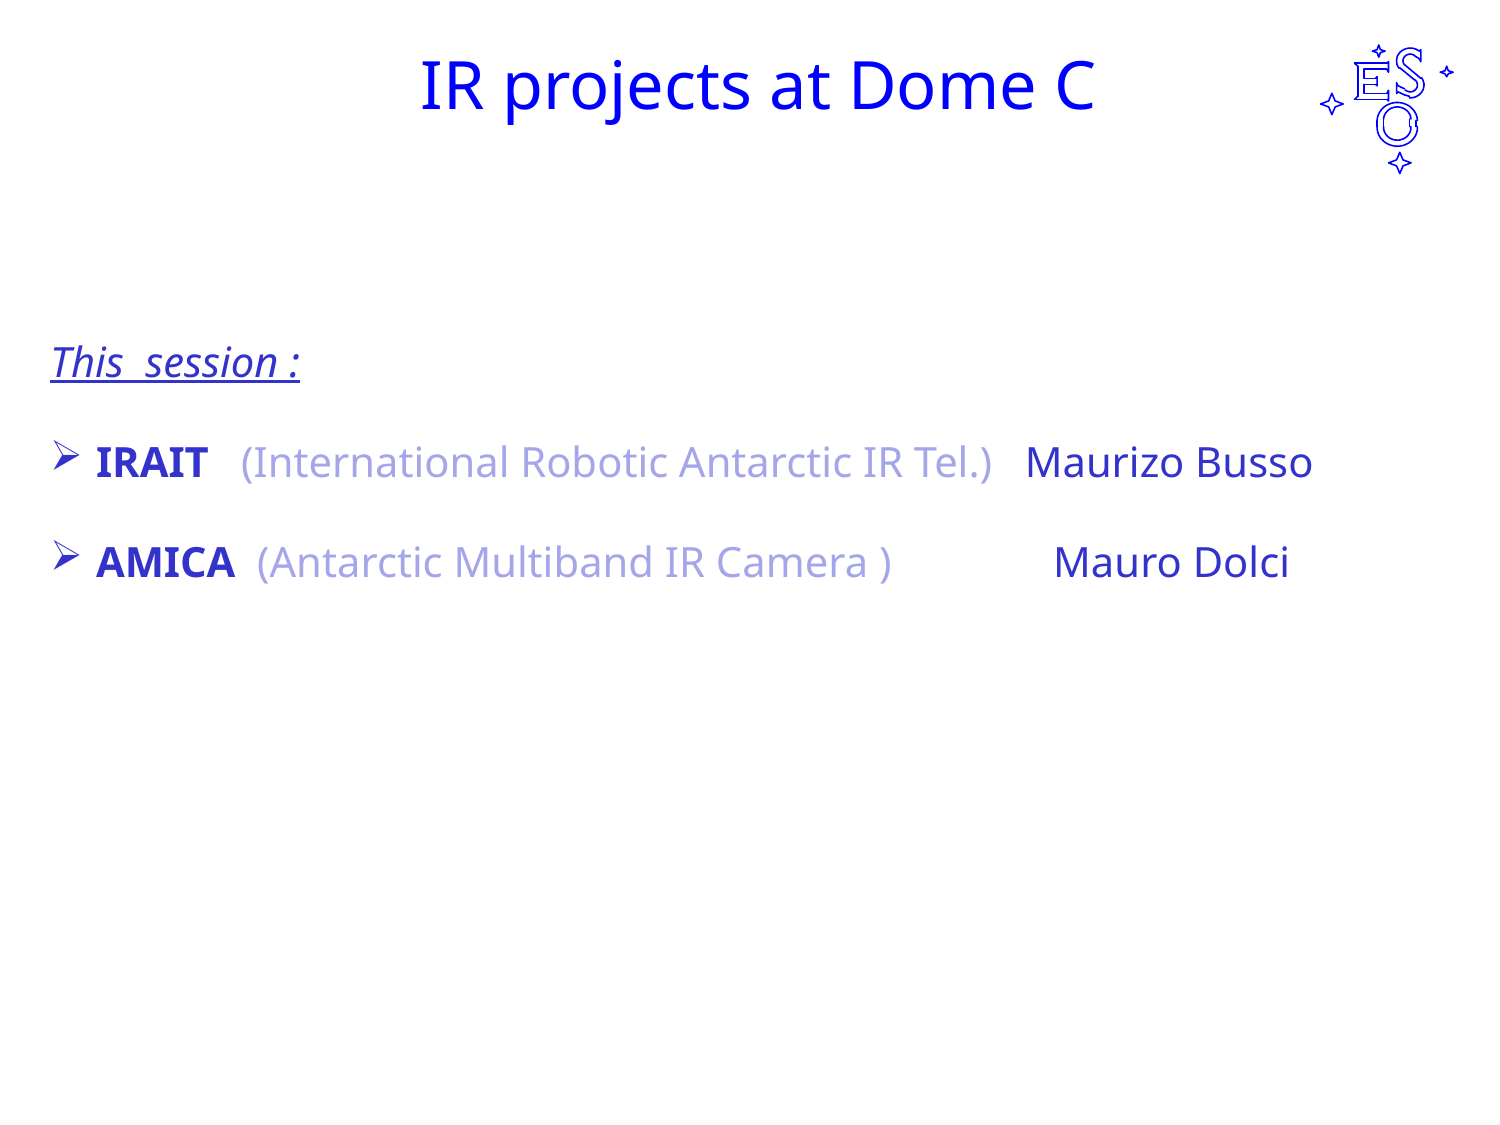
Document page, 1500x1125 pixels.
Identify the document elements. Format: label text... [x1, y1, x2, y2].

text_box This session : IRAIT (International Robotic Antarctic IR Tel.) Maurizo Busso AMICA (Antarctic Multiband IR Camera ) Mauro Dolci [35, 328, 1407, 643]
title IR projects at Dome C [164, 35, 1355, 131]
